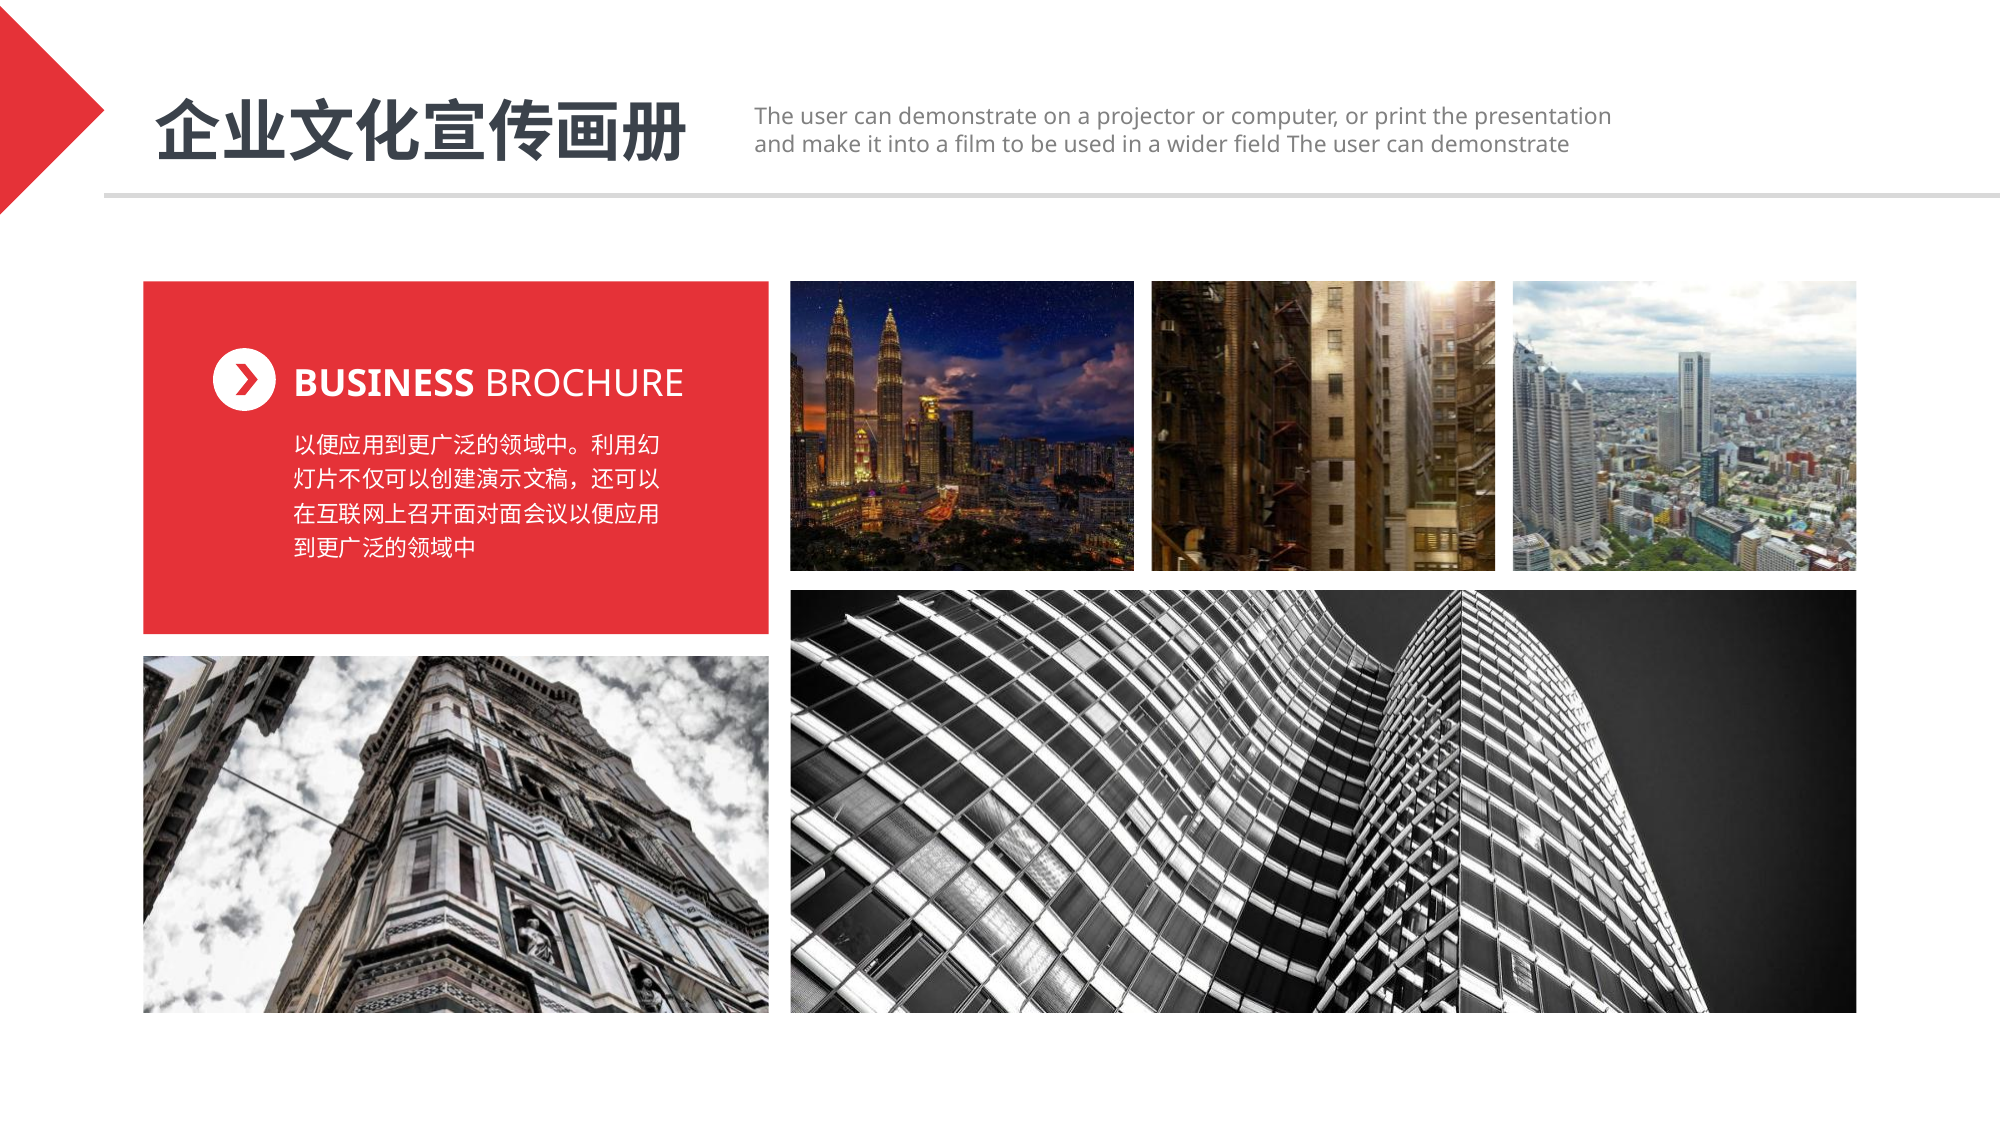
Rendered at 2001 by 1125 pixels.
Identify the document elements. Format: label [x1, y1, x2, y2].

text_box [142, 655, 770, 1013]
text_box [789, 590, 1857, 1013]
text_box [789, 280, 1135, 571]
text_box [0, 0, 2000, 238]
text_box [1151, 280, 1496, 571]
text_box [143, 281, 769, 635]
text_box [1512, 280, 1857, 571]
